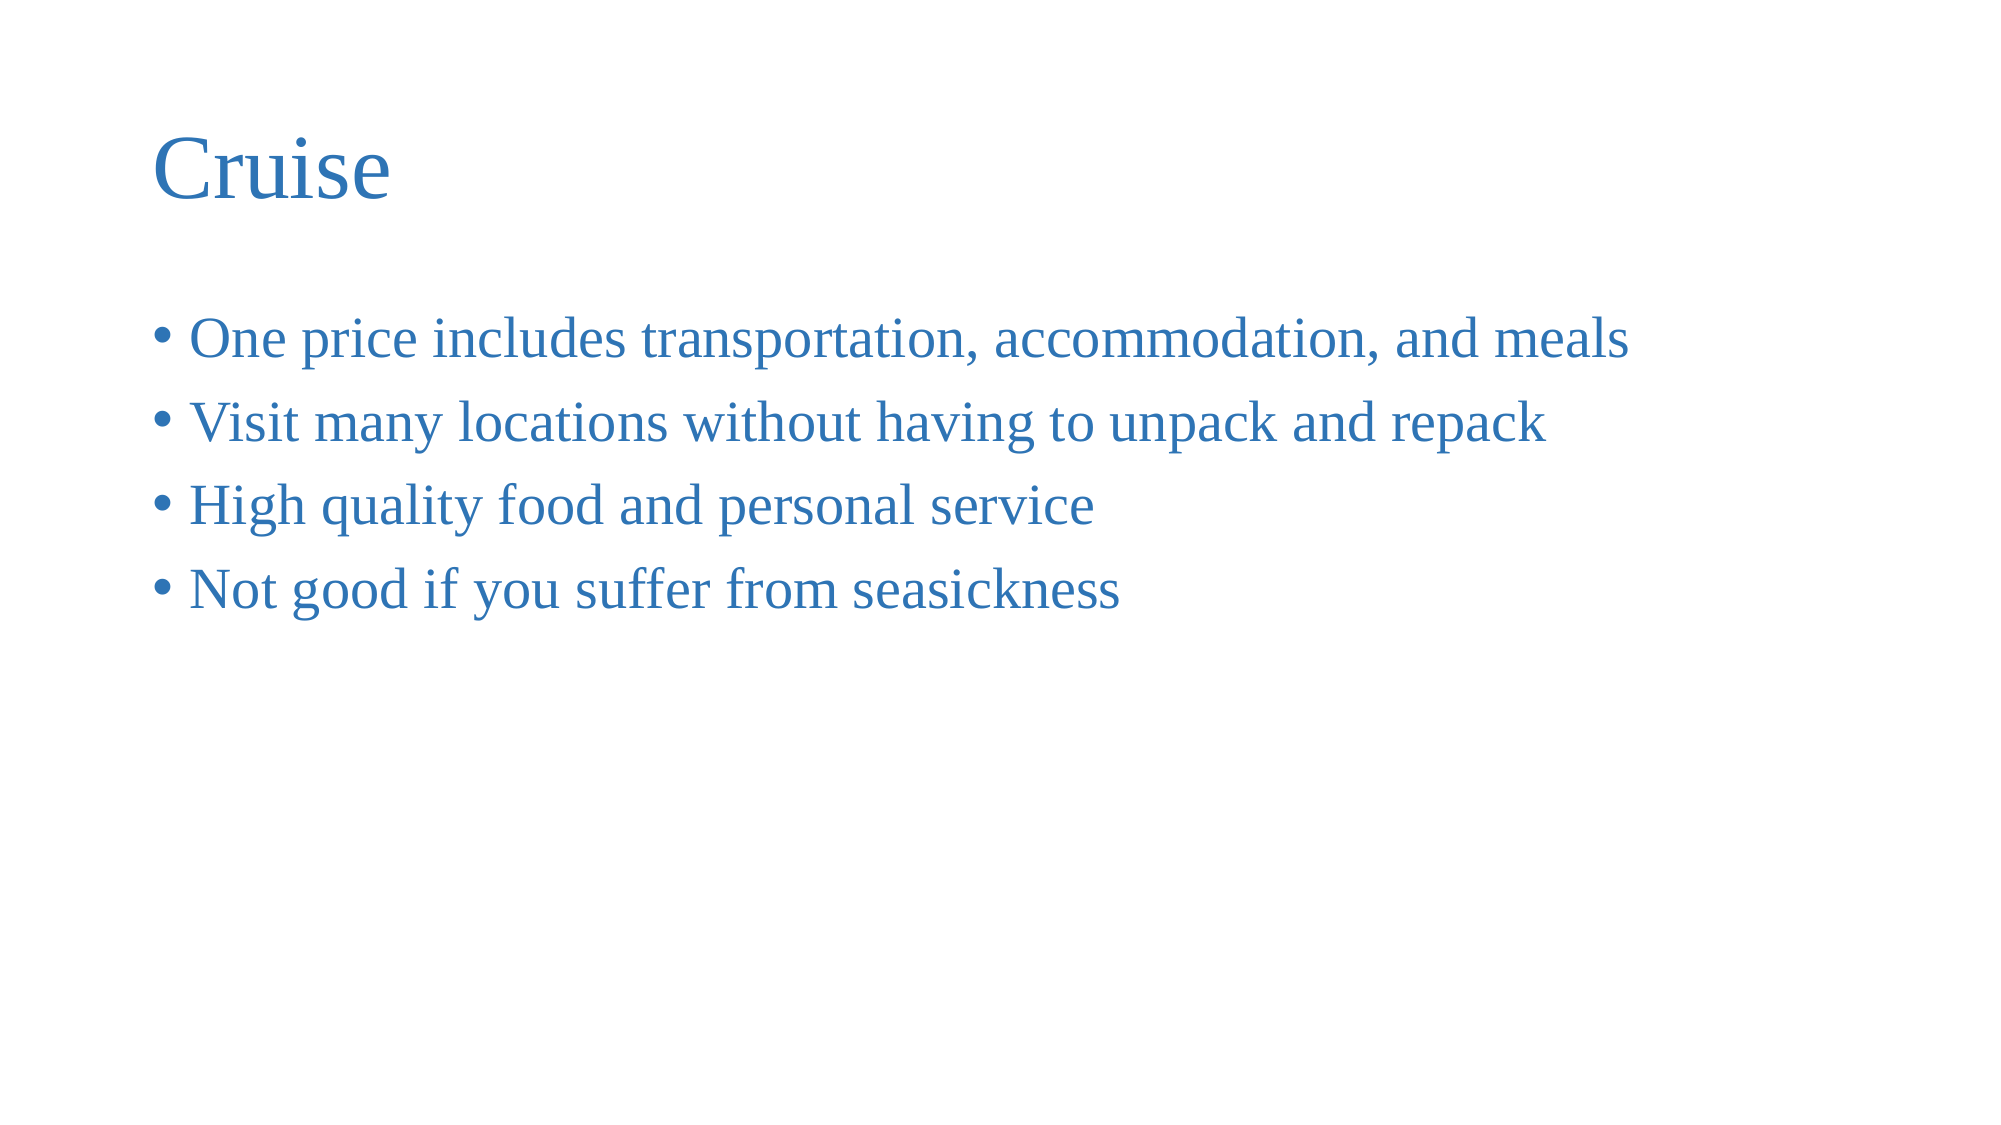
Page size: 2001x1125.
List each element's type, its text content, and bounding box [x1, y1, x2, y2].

list One price includes transportation, accommodation, and meals Visit many locations without having to unpack and repack High quality food and personal service Not good if you suffer from seasickness [137, 299, 1863, 1014]
title Cruise [137, 59, 1863, 278]
